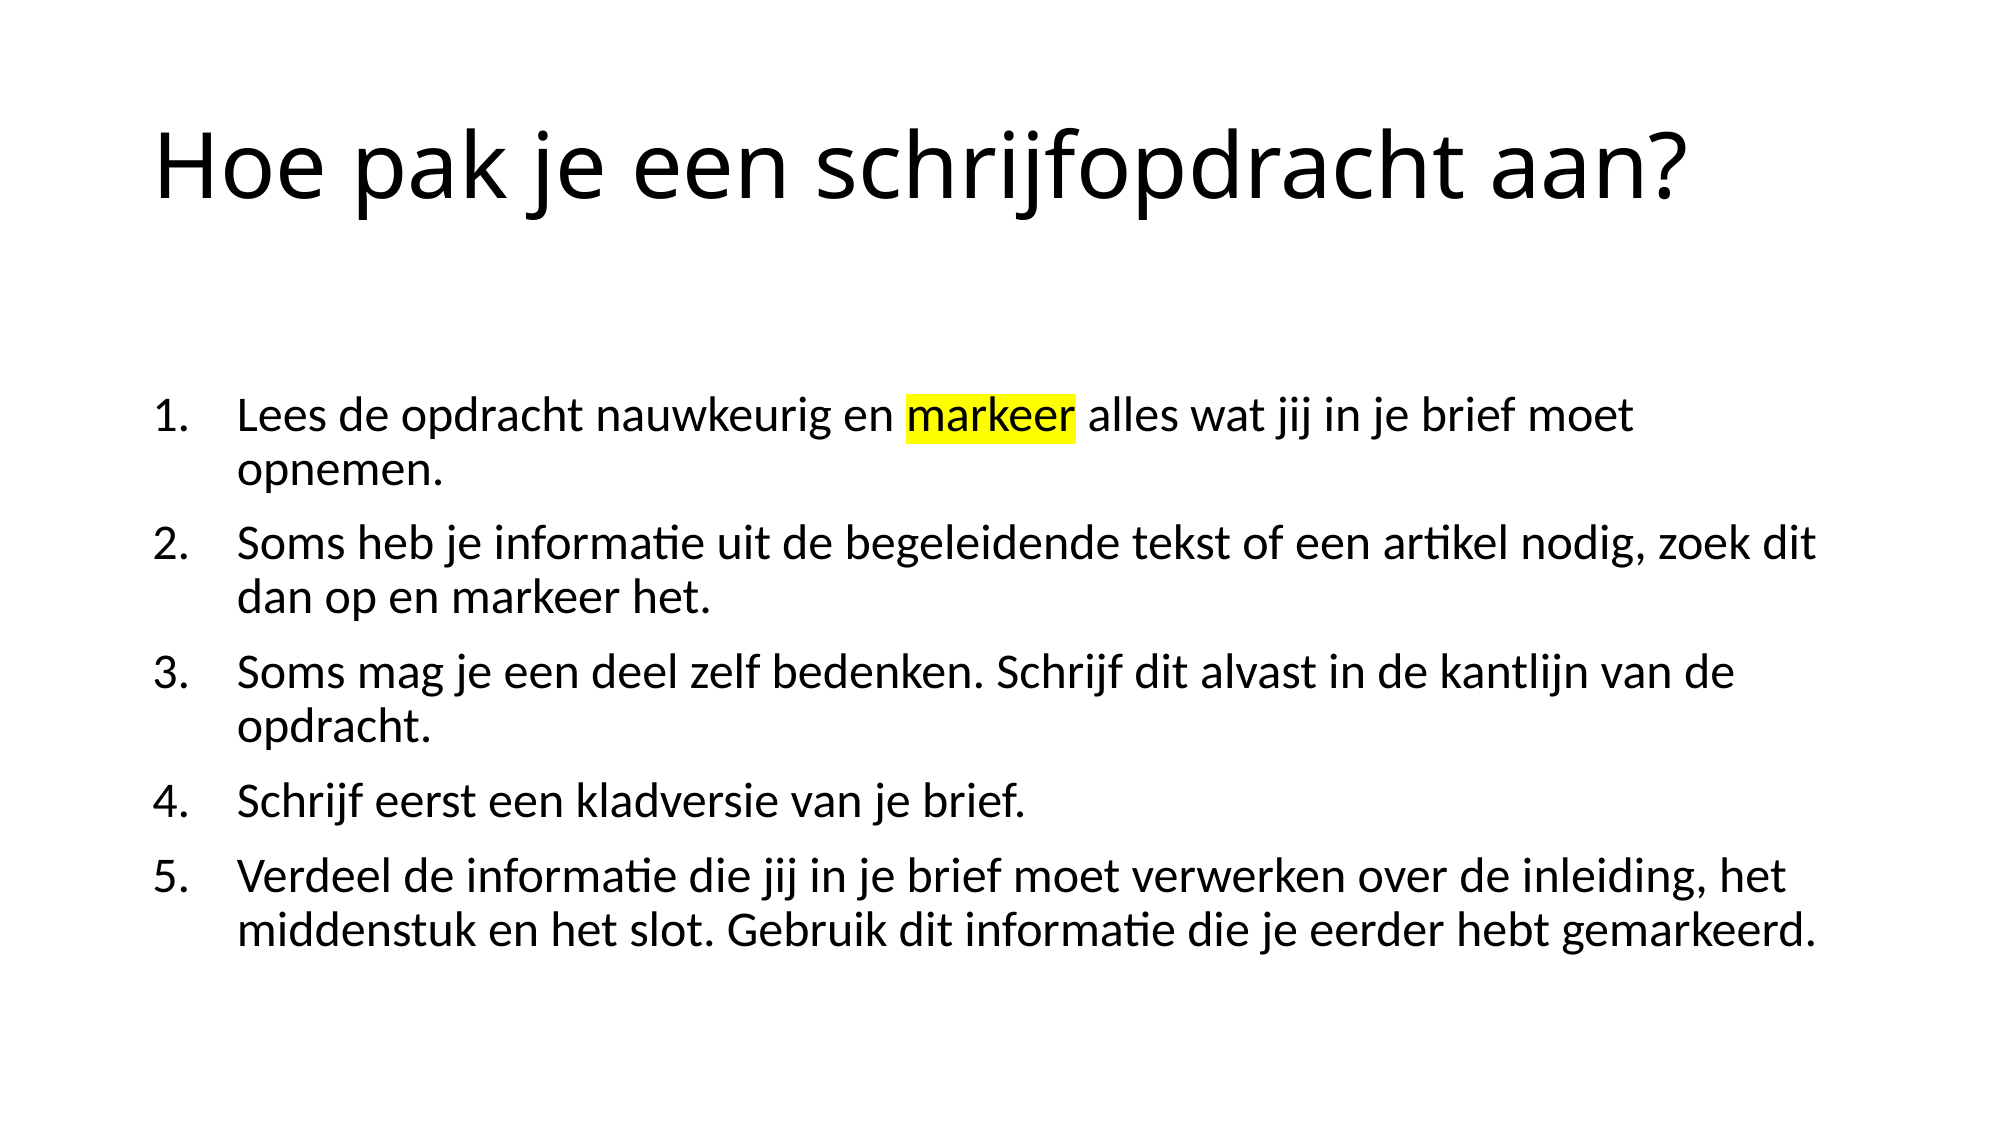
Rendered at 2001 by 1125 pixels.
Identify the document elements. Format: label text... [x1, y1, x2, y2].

title Hoe pak je een schrijfopdracht aan? [137, 59, 1863, 278]
list Lees de opdracht nauwkeurig en markeer alles wat jij in je brief moet opnemen. Soms heb je informatie uit de begeleidende tekst of een artikel nodig, zoek dit dan op en markeer het. Soms mag je een deel zelf bedenken. Schrijf dit alvast in de kantlijn van de opdracht. Schrijf eerst een kladversie van je brief. Verdeel de informatie die jij in je brief moet verwerken over de inleiding, het middenstuk en het slot. Gebruik dit informatie die je eerder hebt gemarkeerd. [137, 299, 1863, 1014]
